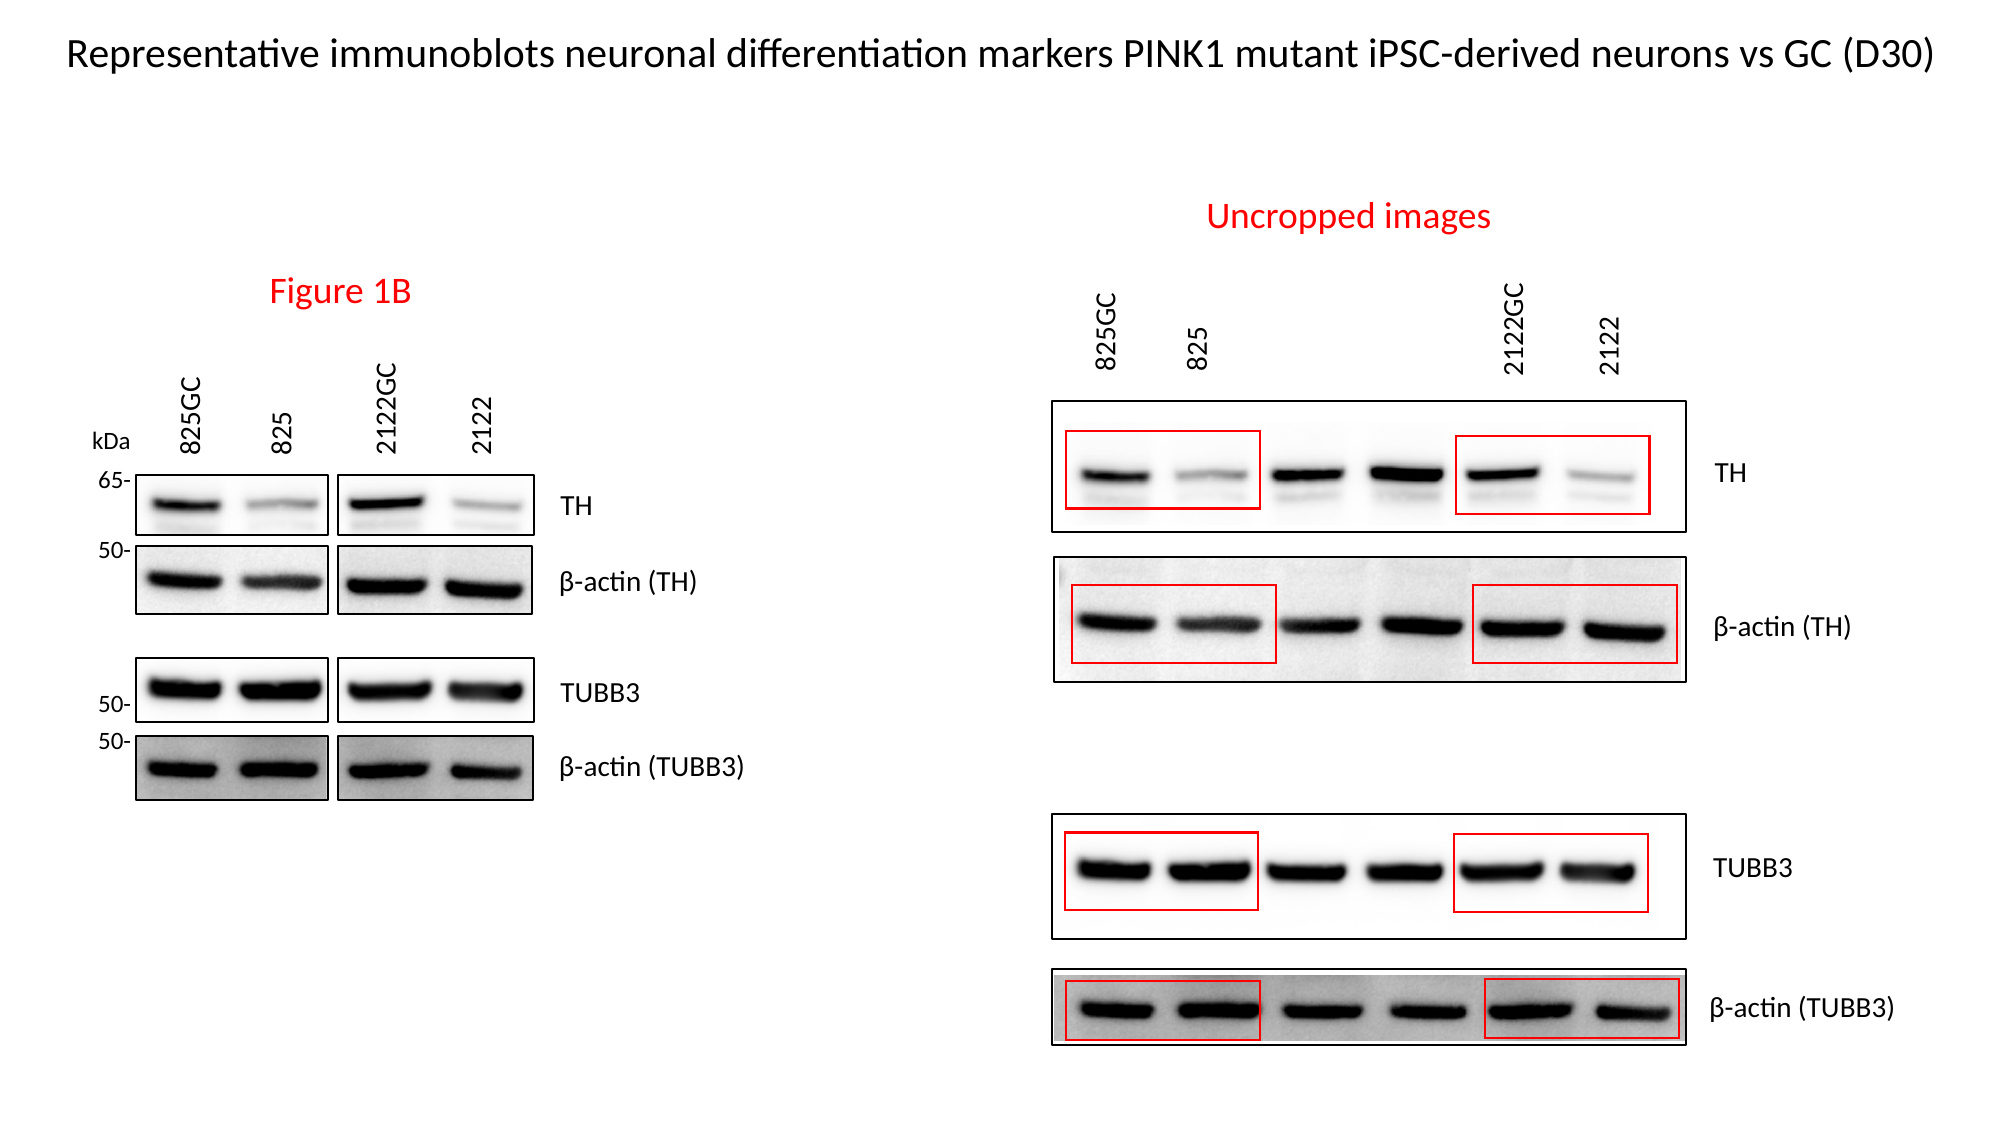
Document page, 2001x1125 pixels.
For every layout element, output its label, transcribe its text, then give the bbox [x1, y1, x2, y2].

text_box 2122GC [1486, 244, 1537, 391]
text_box Figure 1B [254, 259, 784, 314]
picture [1053, 969, 1686, 1044]
text_box 825 [1170, 282, 1220, 386]
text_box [77, 314, 907, 799]
text_box 825GC [1078, 256, 1129, 386]
text_box β-actin (TUBB3) [1694, 980, 2000, 1031]
text_box β-actin (TH) [1698, 599, 1946, 650]
text_box TUBB3 [1698, 840, 1897, 891]
picture [1053, 815, 1686, 939]
text_box Uncropped images [1191, 183, 1721, 244]
text_box TH [1699, 445, 1898, 496]
text_box Representative immunoblots neuronal differentiation markers PINK1 mutant iPSC-derived neurons vs GC (D30) [51, 18, 2000, 84]
picture [1053, 401, 1686, 531]
picture [1054, 557, 1686, 682]
text_box 2122 [1581, 287, 1632, 391]
